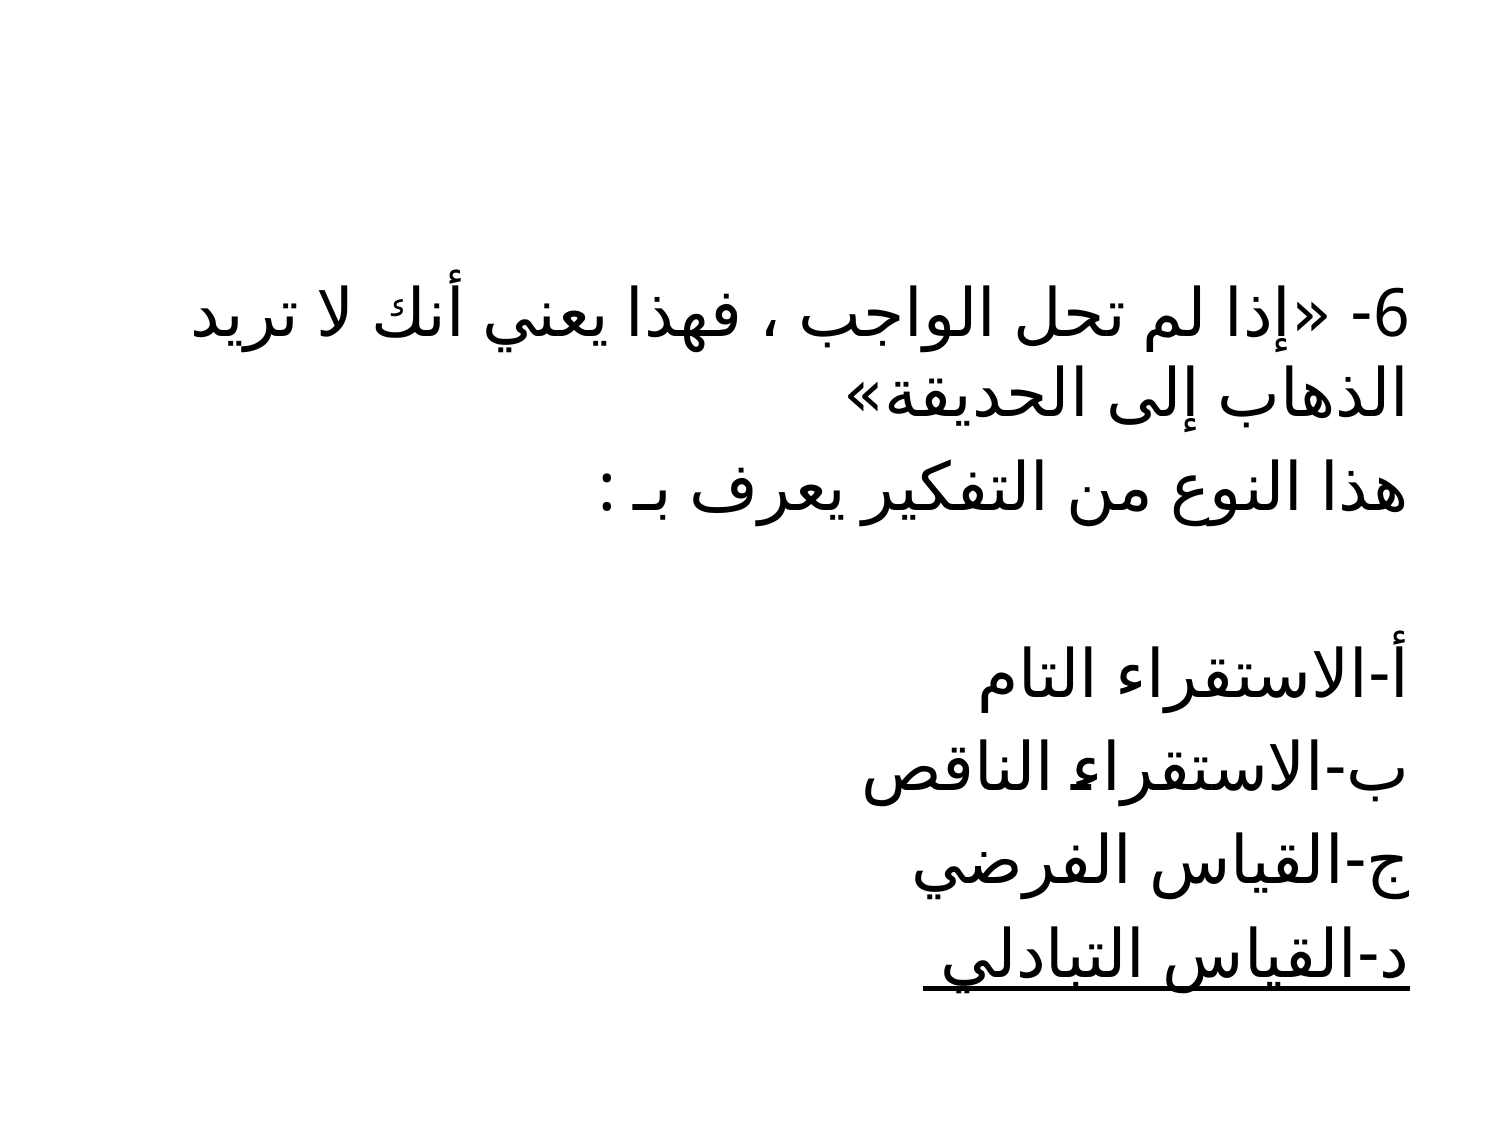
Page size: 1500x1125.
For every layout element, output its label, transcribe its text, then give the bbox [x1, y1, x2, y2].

list 6- «إذا لم تحل الواجب ، فهذا يعني أنك لا تريد الذهاب إلى الحديقة» هذا النوع من التفكير يعرف بـ : أ-الاستقراء التام ب-الاستقراء الناقص ج-القياس الفرضي د-القياس التبادلي [75, 262, 1425, 1005]
